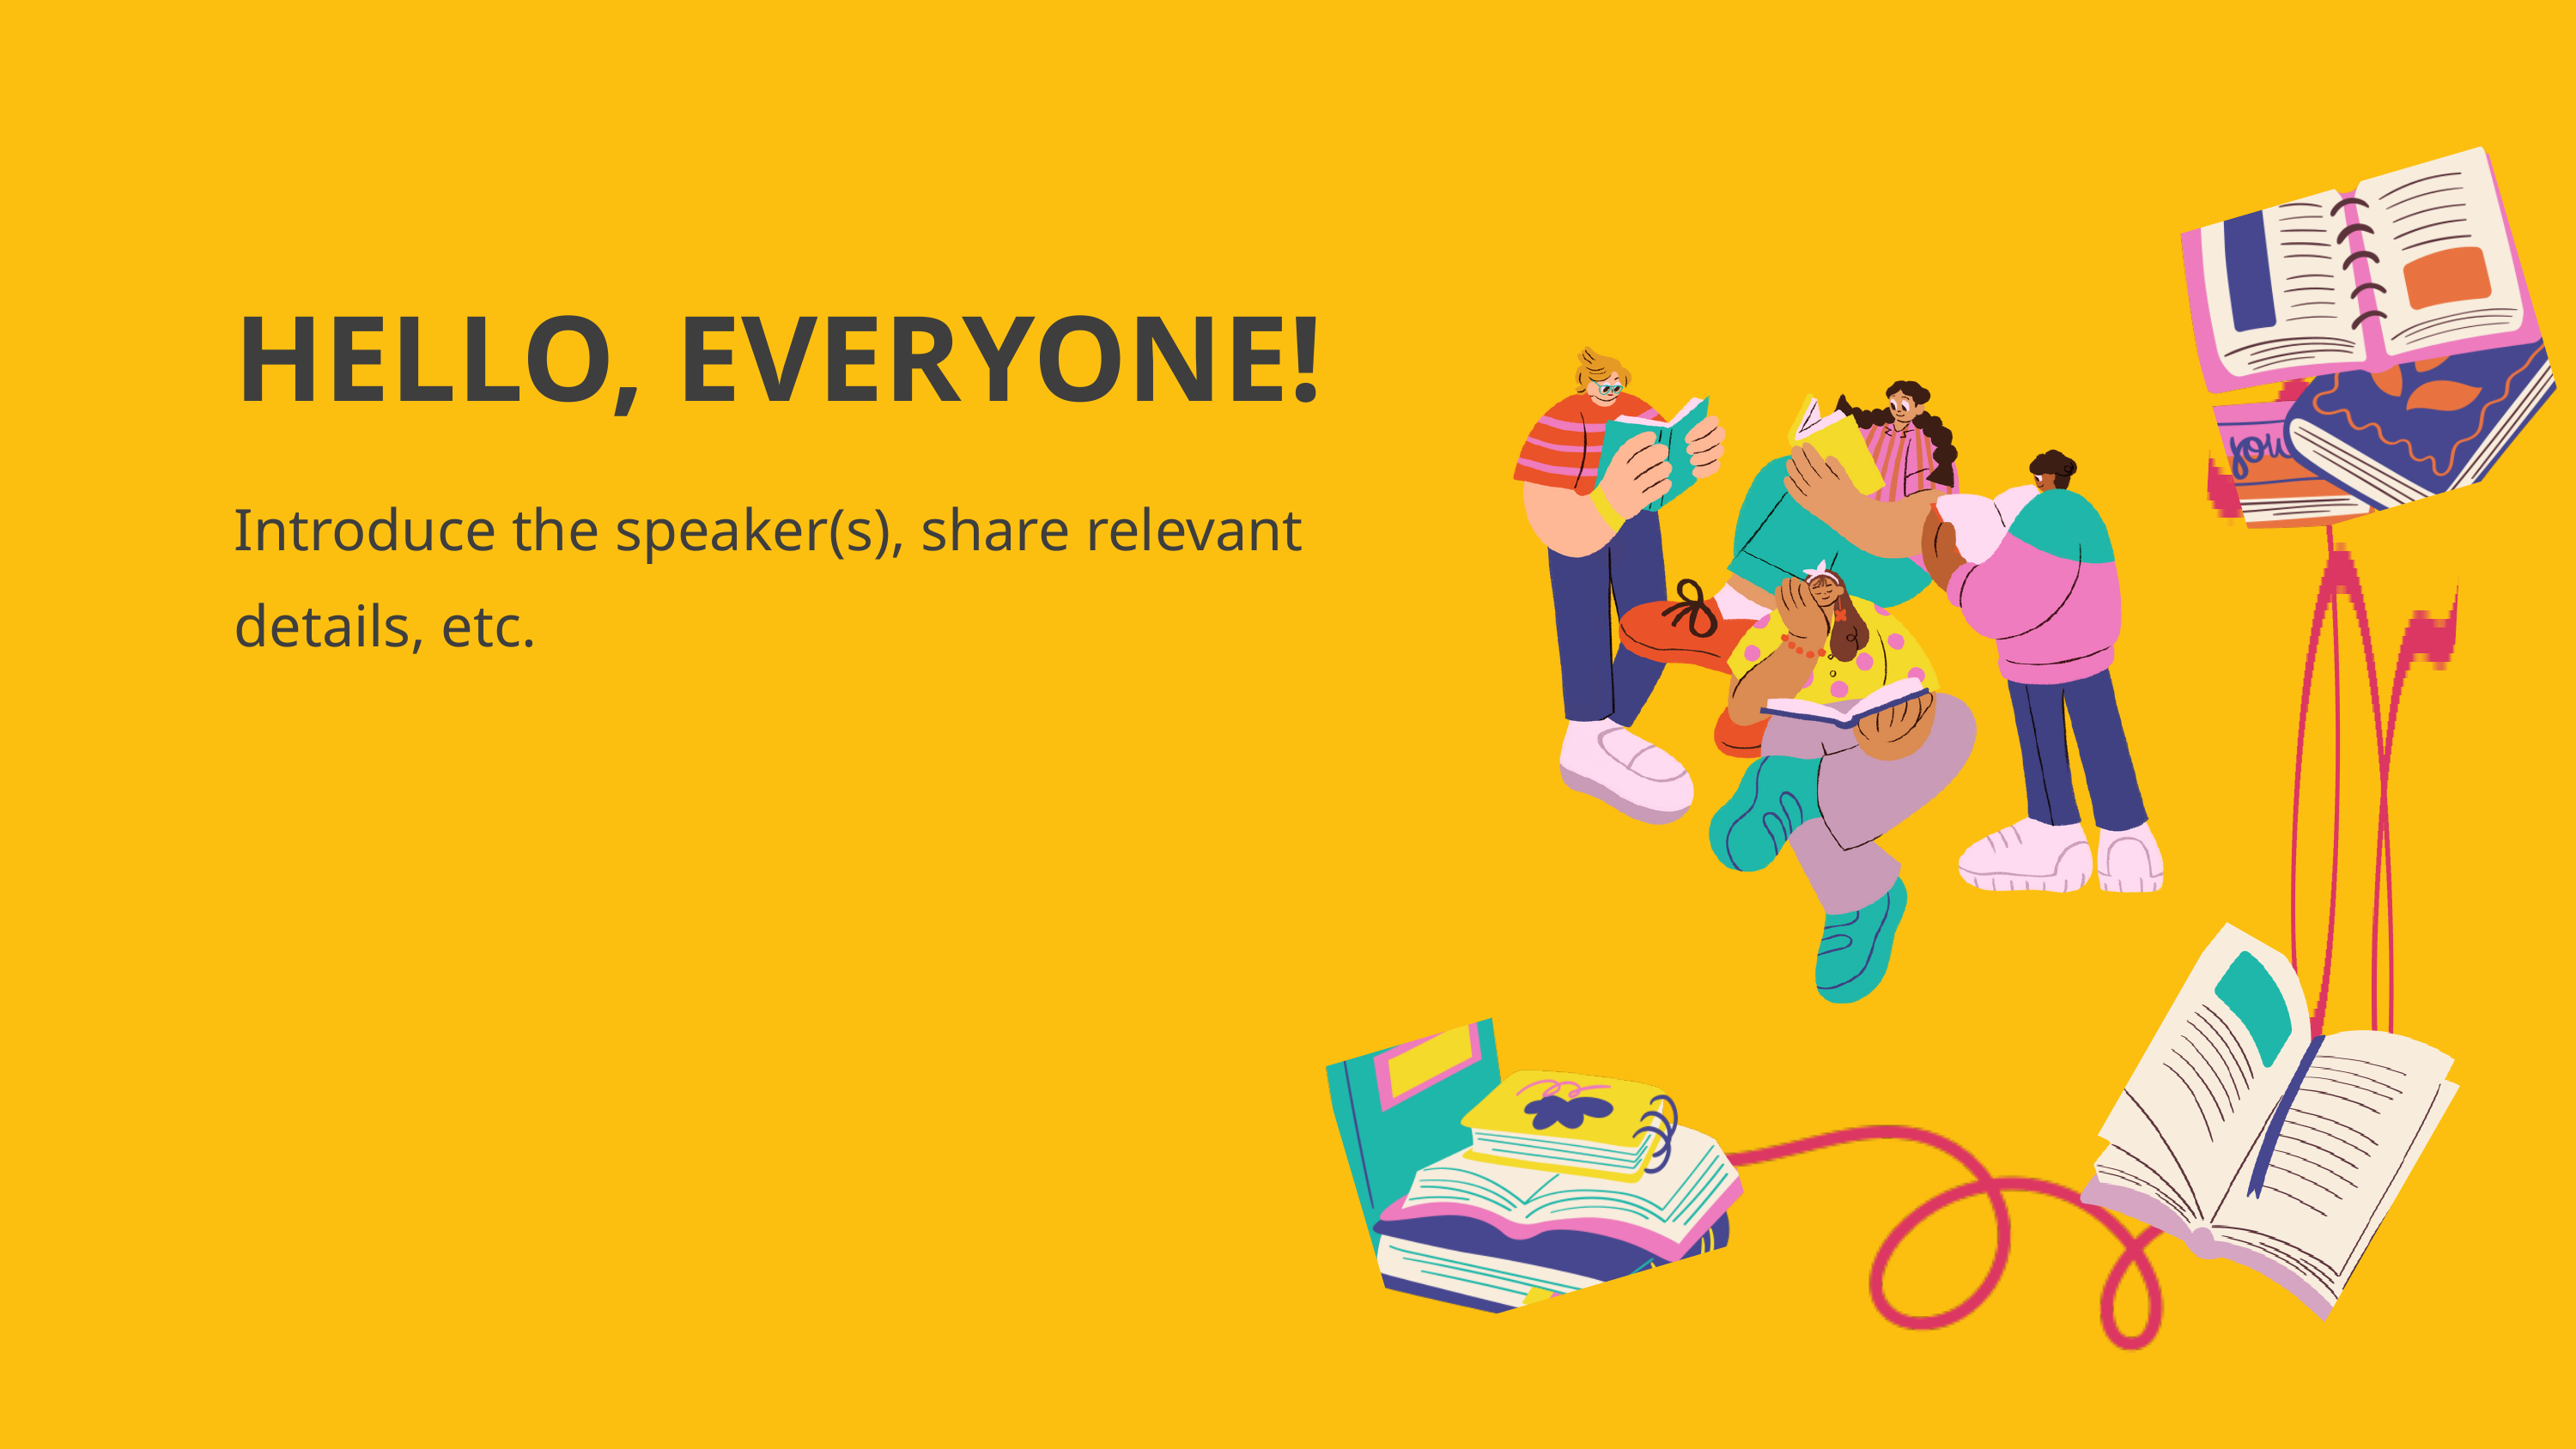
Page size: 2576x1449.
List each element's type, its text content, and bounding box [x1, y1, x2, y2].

text_box [2056, 919, 2474, 1353]
text_box [2163, 144, 2576, 548]
text_box Introduce the speaker(s), share relevant details, etc. [234, 466, 1352, 659]
text_box HELLO, EVERYONE! [234, 255, 1431, 426]
text_box [1321, 1003, 1758, 1343]
text_box [2182, 405, 2464, 1041]
text_box [2308, 1210, 2391, 1353]
text_box [1539, 1096, 2306, 1353]
text_box [1513, 346, 2164, 1003]
